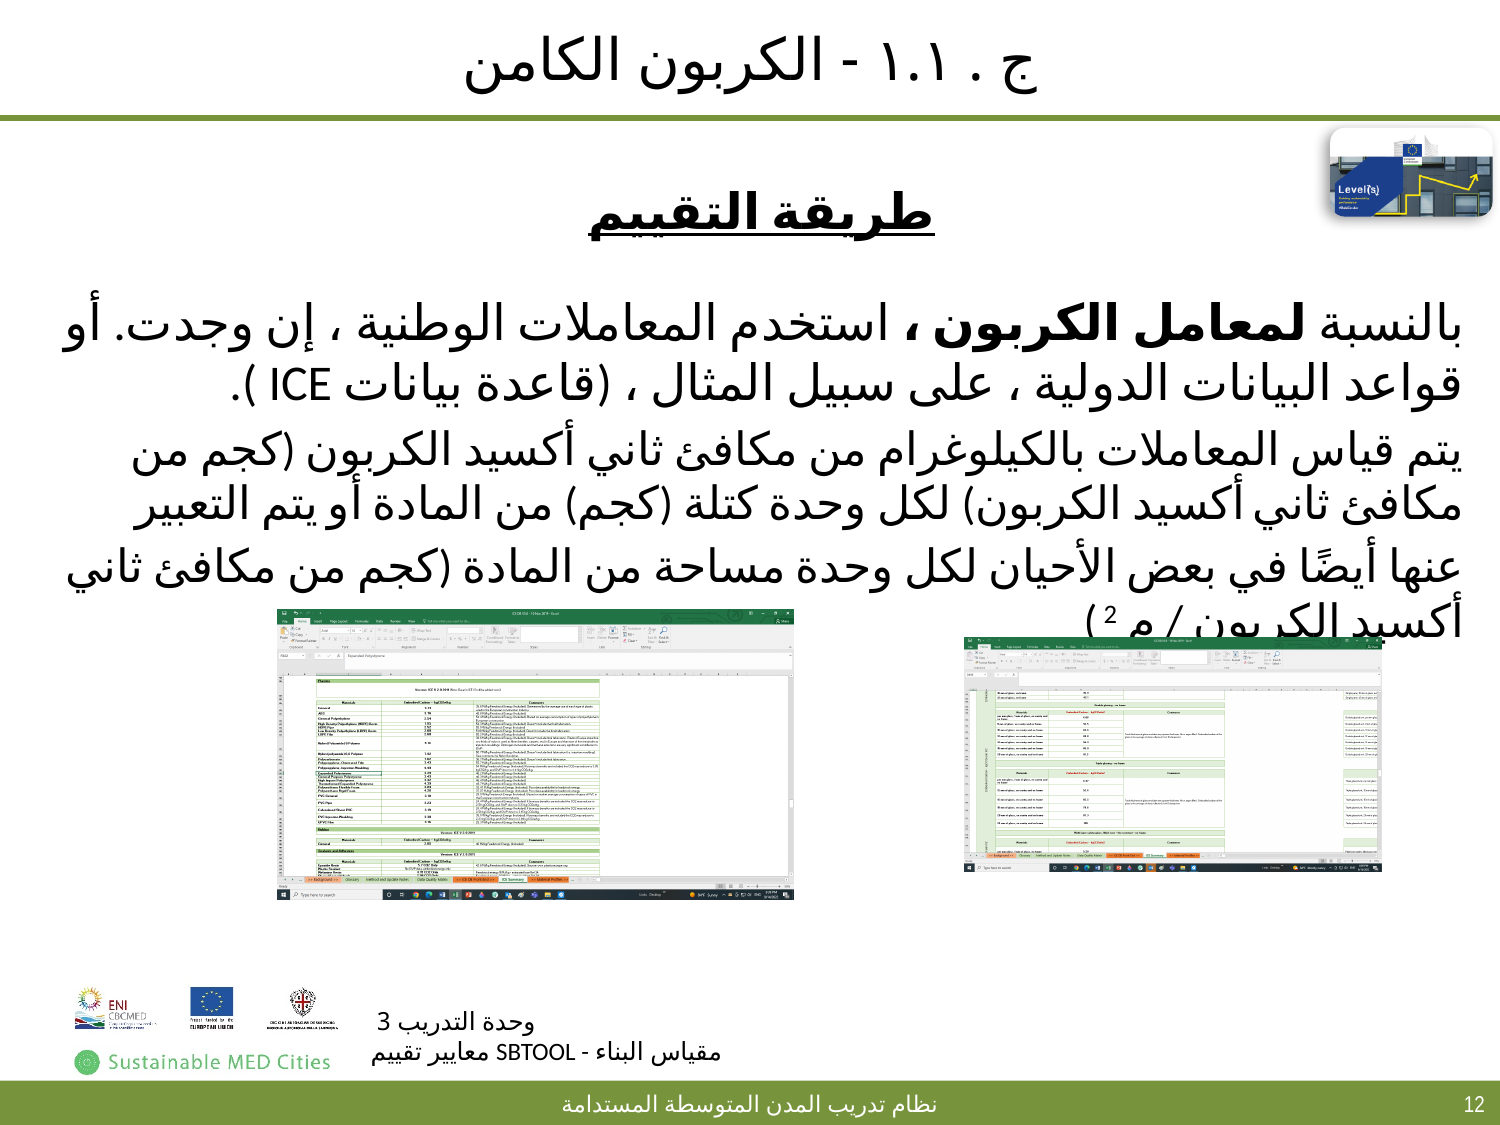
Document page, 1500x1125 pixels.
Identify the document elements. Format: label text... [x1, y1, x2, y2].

picture [1329, 127, 1493, 217]
text_box ج . ١.١ - الكربون الكامن [0, 0, 1500, 115]
picture [62, 1003, 356, 1080]
picture [277, 609, 794, 900]
text_box طريقة التقييم بالنسبة لمعامل الكربون ، استخدم المعاملات الوطنية ، إن وجدت. أو قواعد البيانات الدولية ، على سبيل المثال ، (قاعدة بيانات ICE ). يتم قياس المعاملات بالكيلوغرام من مكافئ ثاني أكسيد الكربون (كجم من مكافئ ثاني أكسيد الكربون) لكل وحدة كتلة (كجم) من المادة أو يتم التعبير عنها أيضًا في بعض الأحيان لكل وحدة مساحة من المادة (كجم من مكافئ ثاني أكسيد الكربون / م 2 ) [43, 171, 1480, 1003]
slide_number 12 [1149, 1081, 1500, 1125]
picture [964, 636, 1382, 873]
